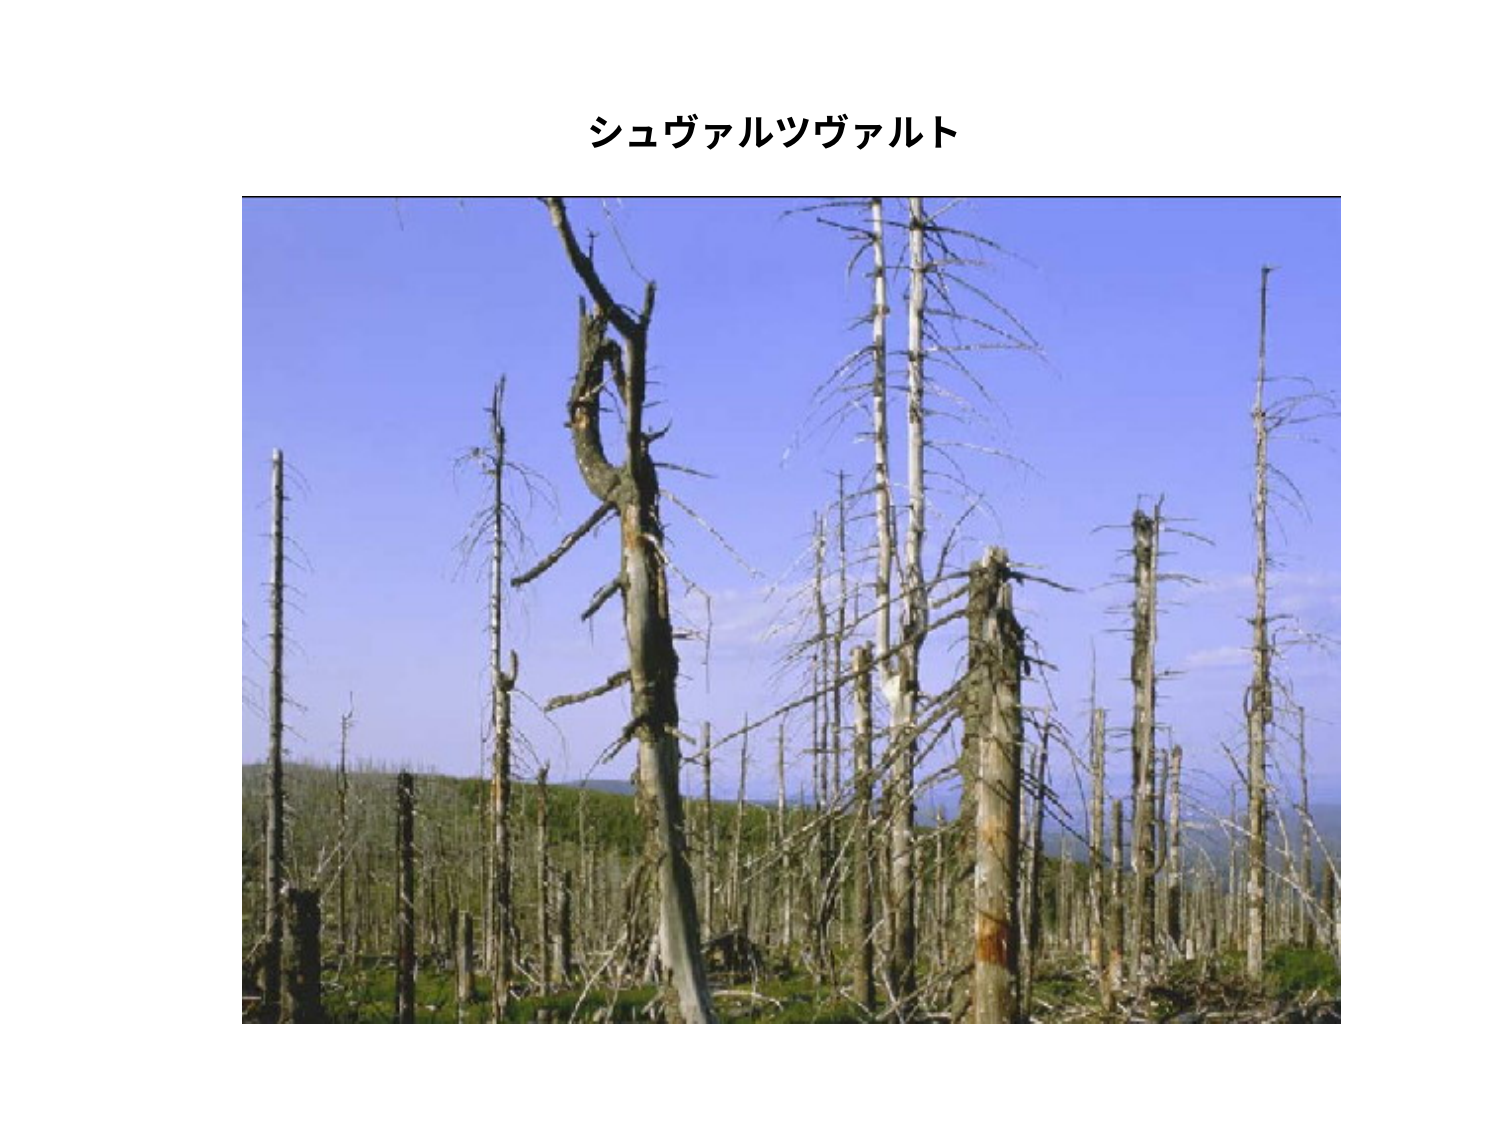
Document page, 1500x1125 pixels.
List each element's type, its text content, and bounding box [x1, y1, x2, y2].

text_box シュヴァルツヴァルト [572, 101, 999, 162]
picture [241, 195, 1341, 1024]
